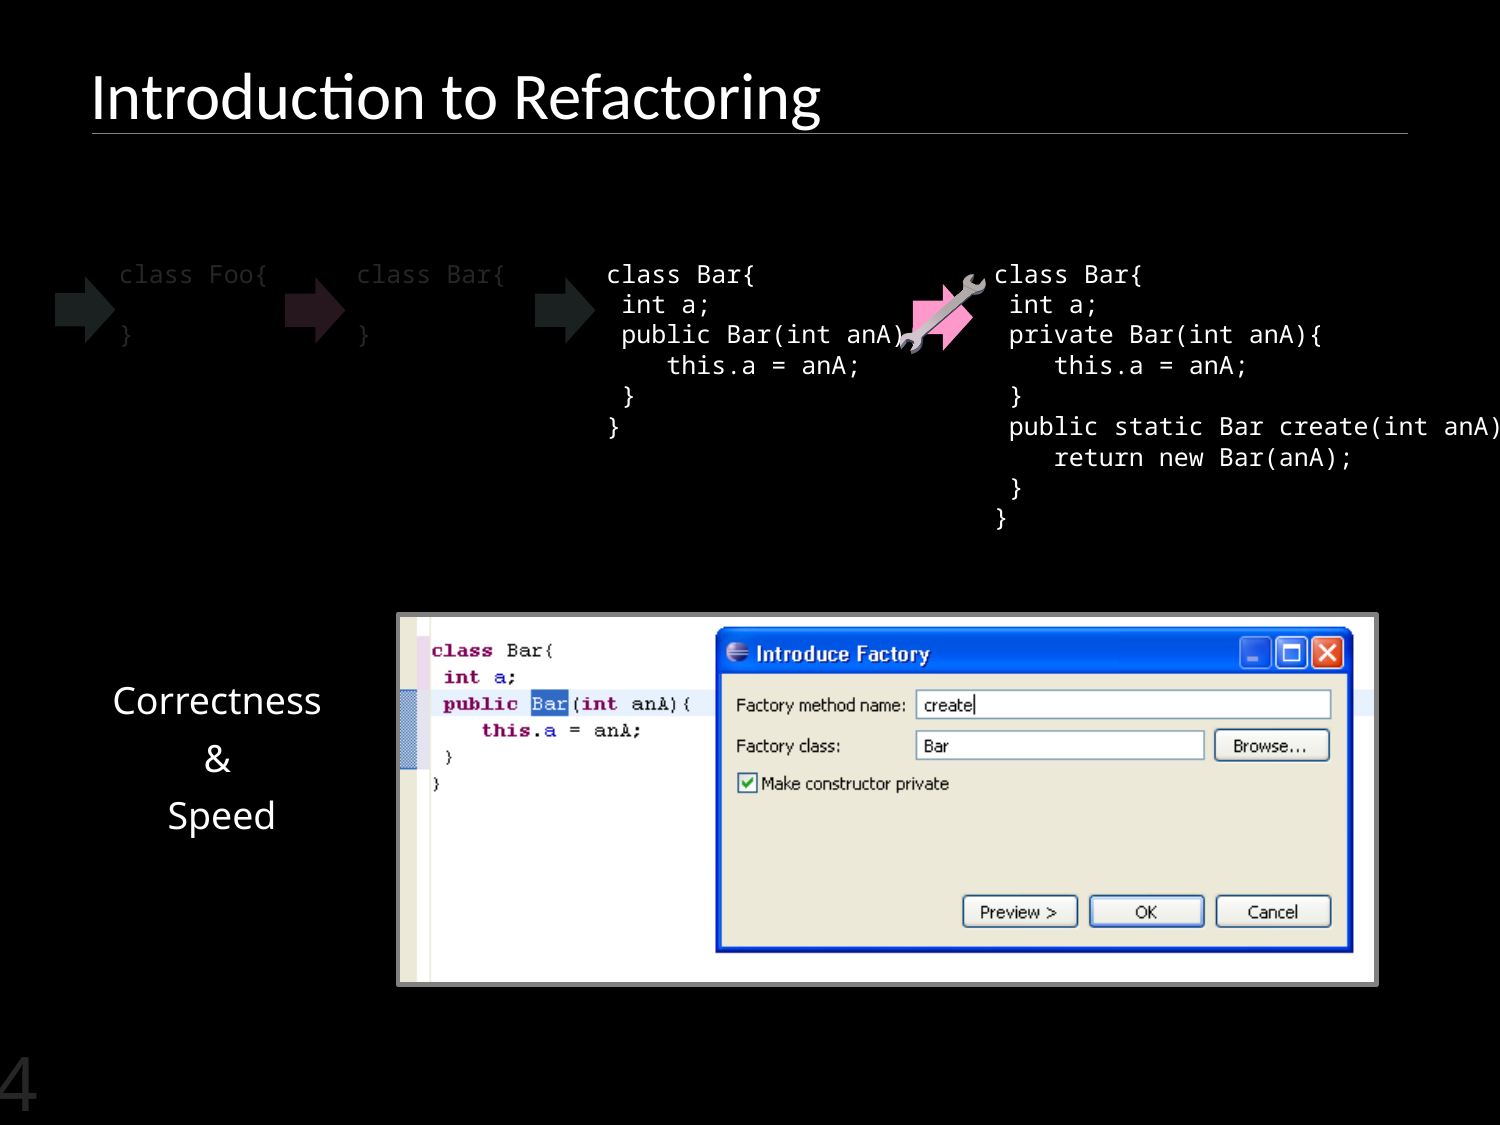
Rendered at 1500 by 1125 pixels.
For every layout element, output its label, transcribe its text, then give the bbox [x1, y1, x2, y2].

title Introduction to Refactoring [74, 44, 1426, 233]
picture [400, 616, 1375, 983]
text_box Correctness & Speed [72, 669, 373, 845]
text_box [899, 274, 988, 355]
slide_number 4 [0, 1060, 346, 1125]
text_box [39, 248, 600, 370]
text_box class Bar{ int a; private Bar(int anA){ this.a = anA; } public static Bar create(int anA){ return new Bar(anA); } } [979, 261, 1500, 538]
text_box class Bar{ int a; public Bar(int anA){ this.a = anA; } } [591, 261, 979, 447]
